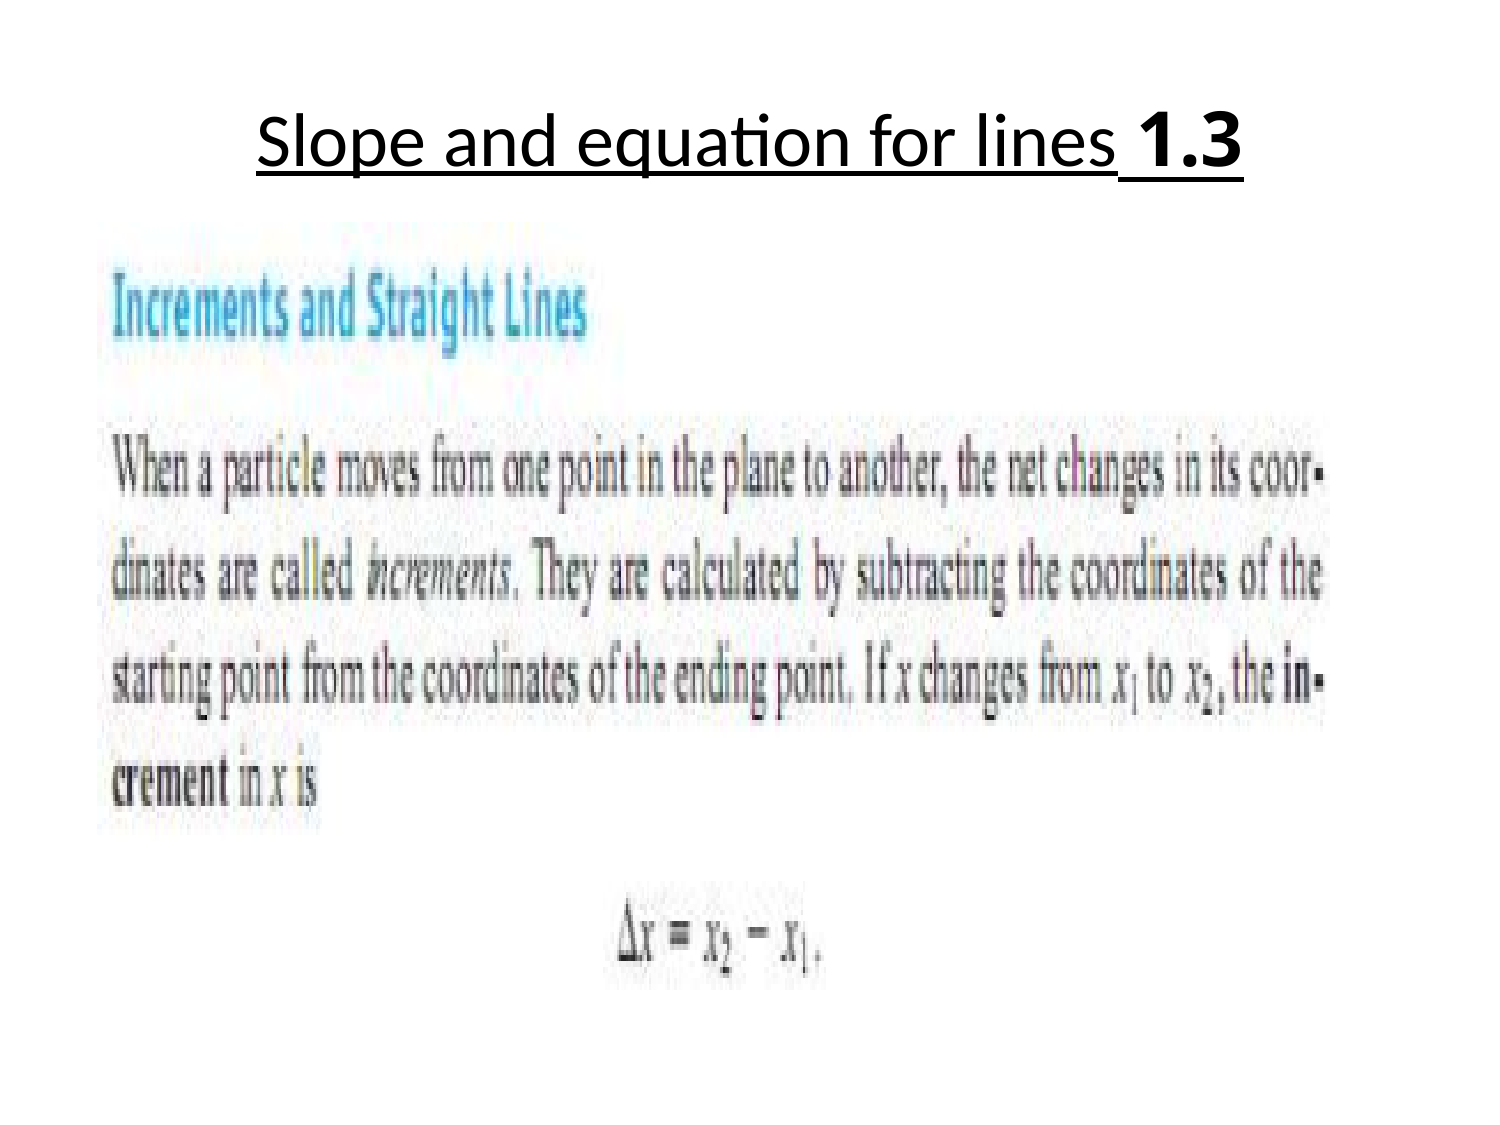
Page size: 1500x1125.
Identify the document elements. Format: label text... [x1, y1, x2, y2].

title 1.3 Slope and equation for lines [112, 82, 1388, 282]
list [93, 222, 1383, 997]
